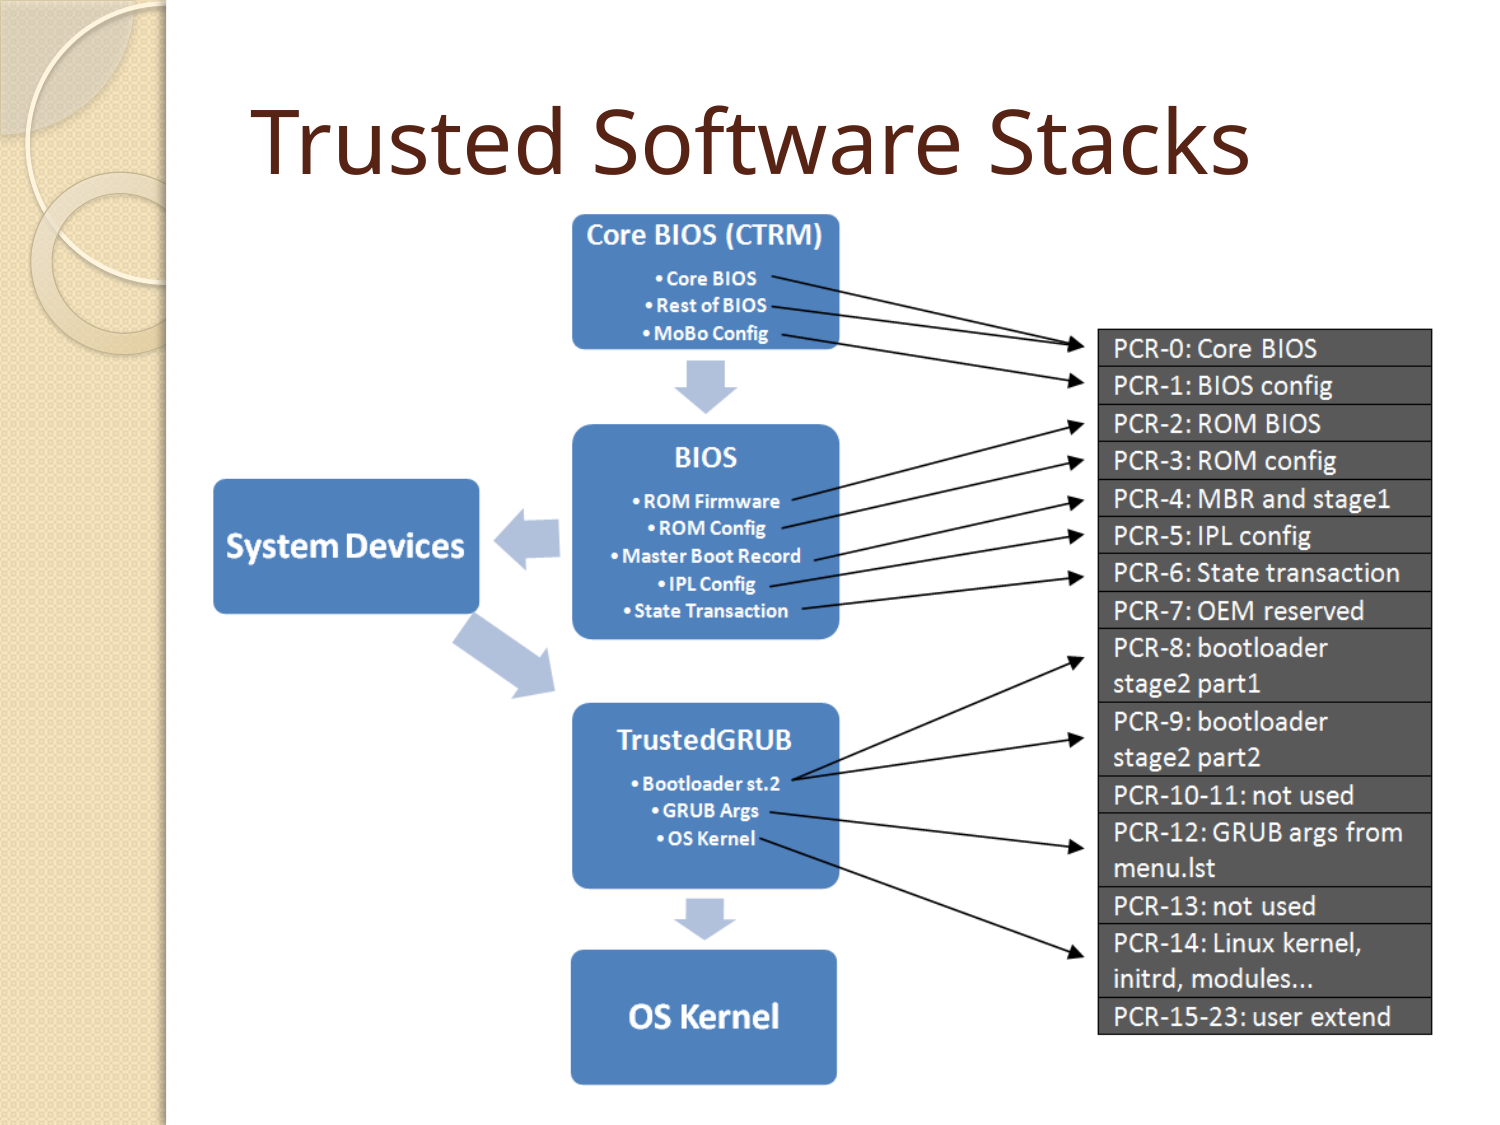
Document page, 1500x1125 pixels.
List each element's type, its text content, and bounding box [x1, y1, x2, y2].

title Trusted Software Stacks [235, 45, 1466, 199]
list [174, 199, 1463, 1101]
